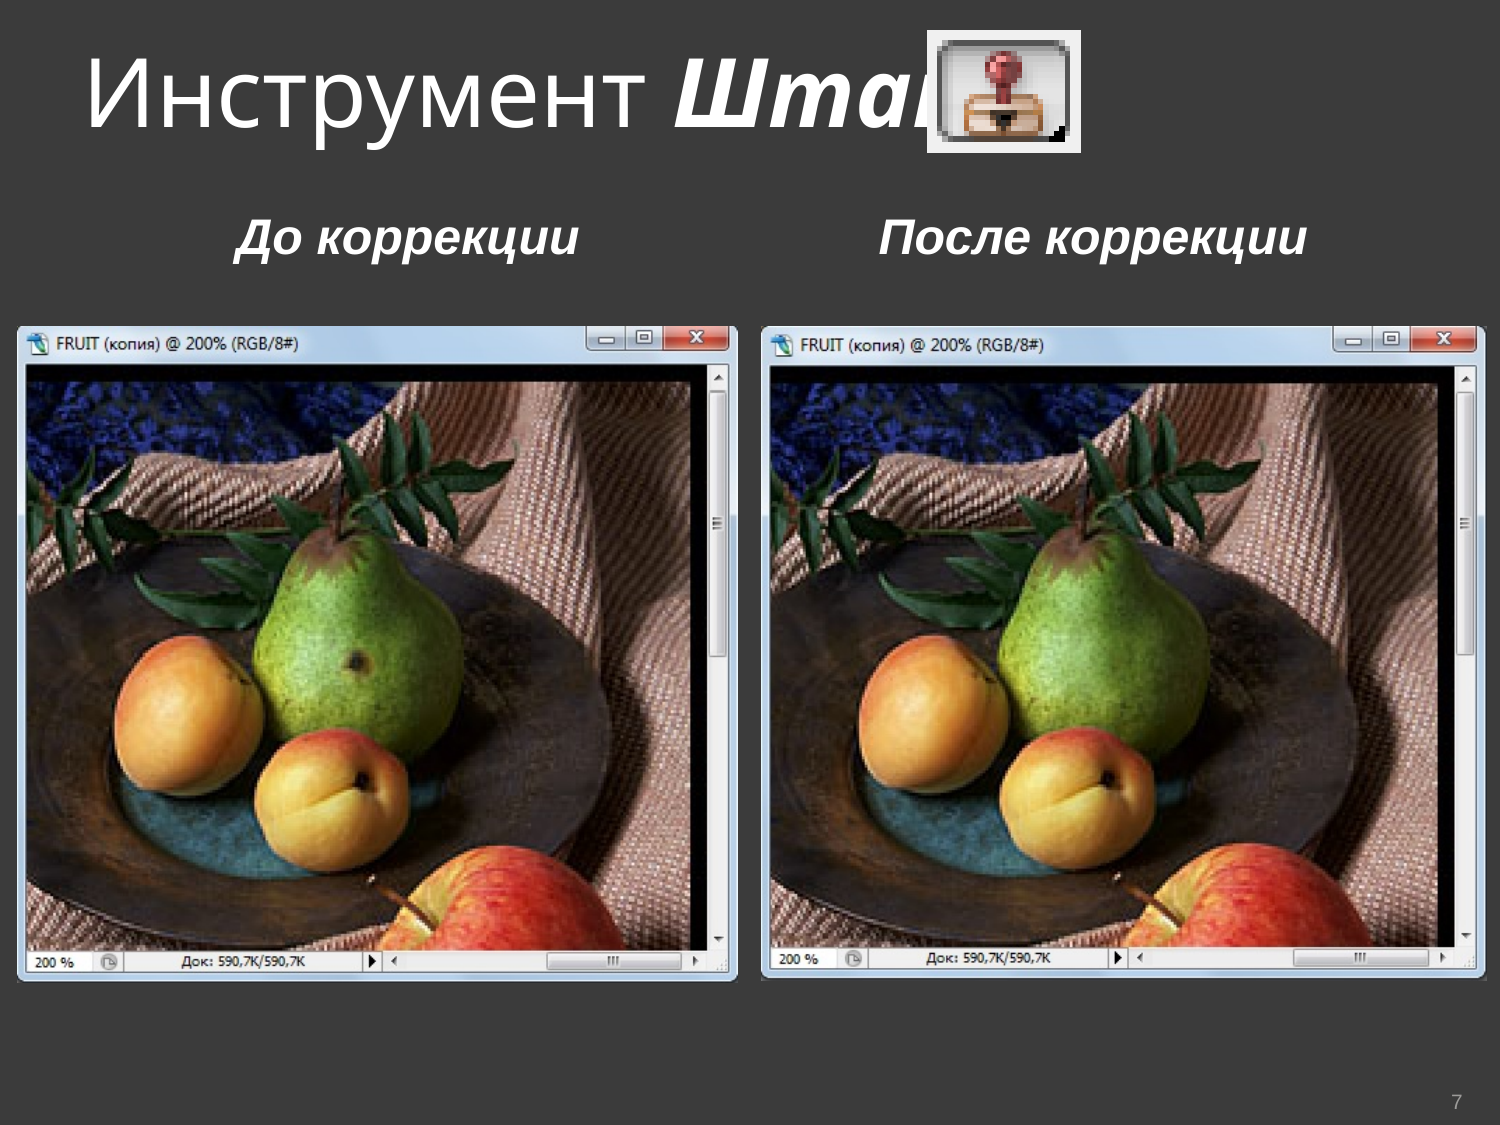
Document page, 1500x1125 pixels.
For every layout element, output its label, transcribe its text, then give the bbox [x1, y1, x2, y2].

list После коррекции [761, 197, 1425, 303]
slide_number 7 [1337, 1053, 1463, 1114]
picture [926, 30, 1081, 153]
title Инструмент Штамп [75, 0, 1425, 183]
list До коррекции [76, 197, 740, 303]
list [16, 325, 738, 983]
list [761, 326, 1487, 981]
